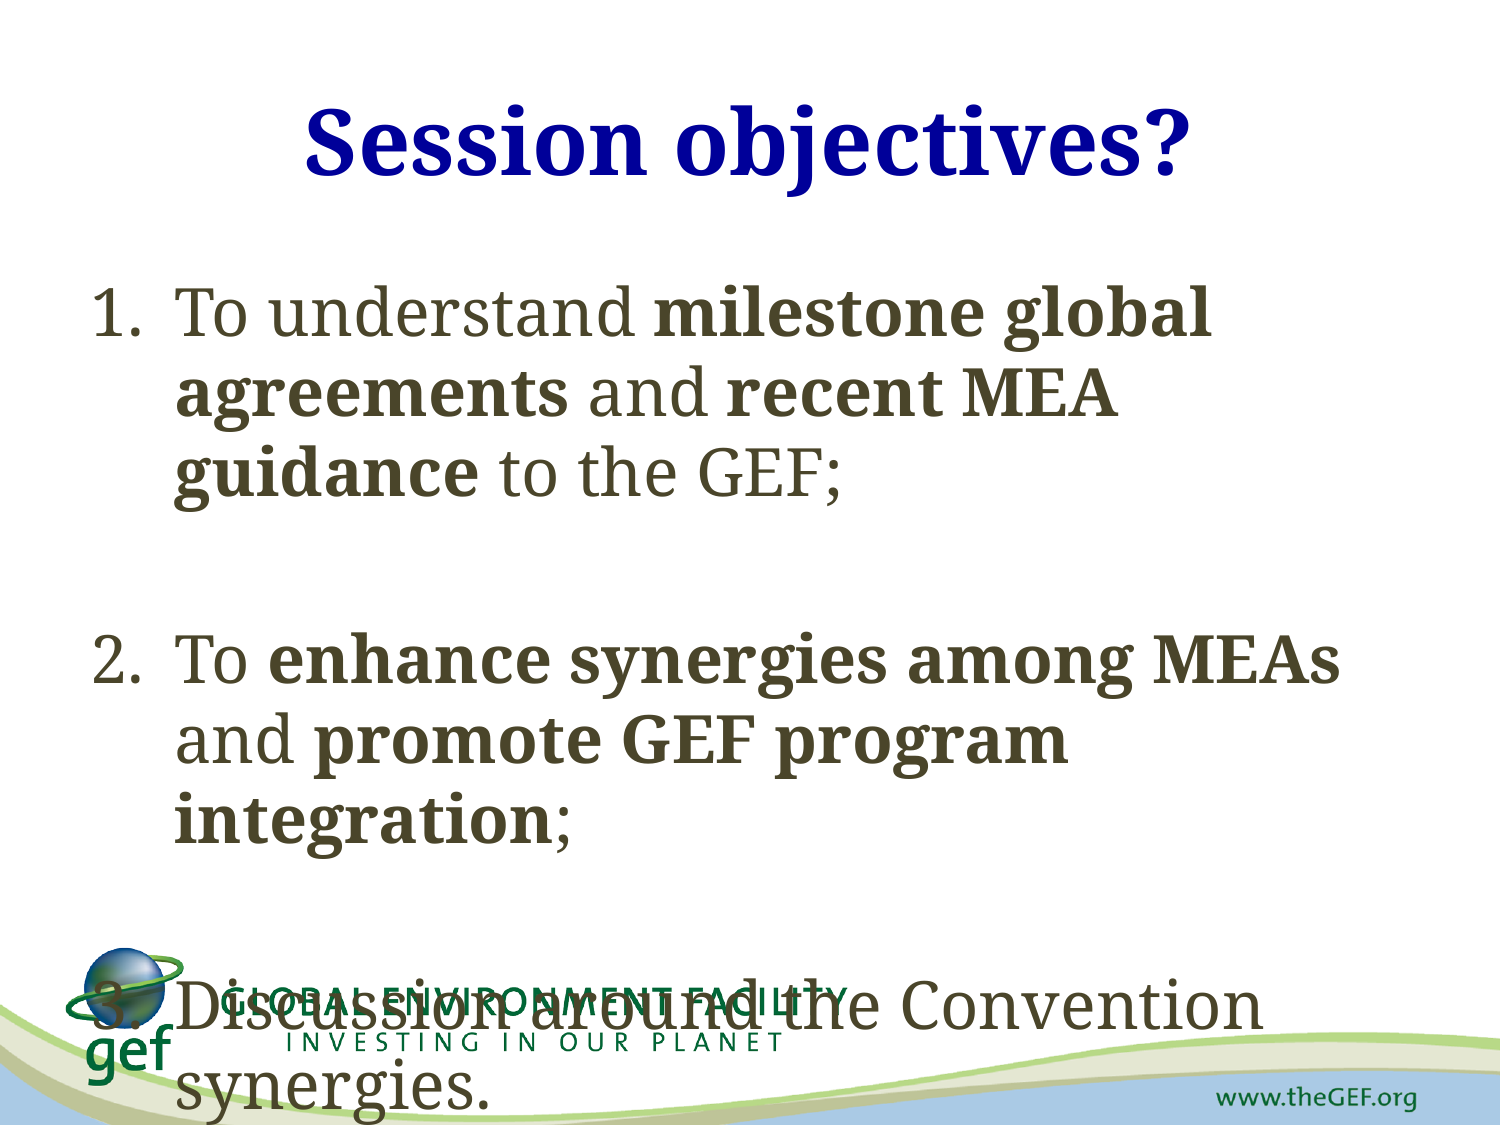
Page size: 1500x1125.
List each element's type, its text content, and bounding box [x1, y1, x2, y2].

list To understand milestone global agreements and recent MEA guidance to the GEF; To enhance synergies among MEAs and promote GEF program integration; Discussion around the Convention synergies. [74, 262, 1426, 1006]
title Session objectives? [74, 44, 1426, 233]
picture [0, 920, 1500, 1125]
